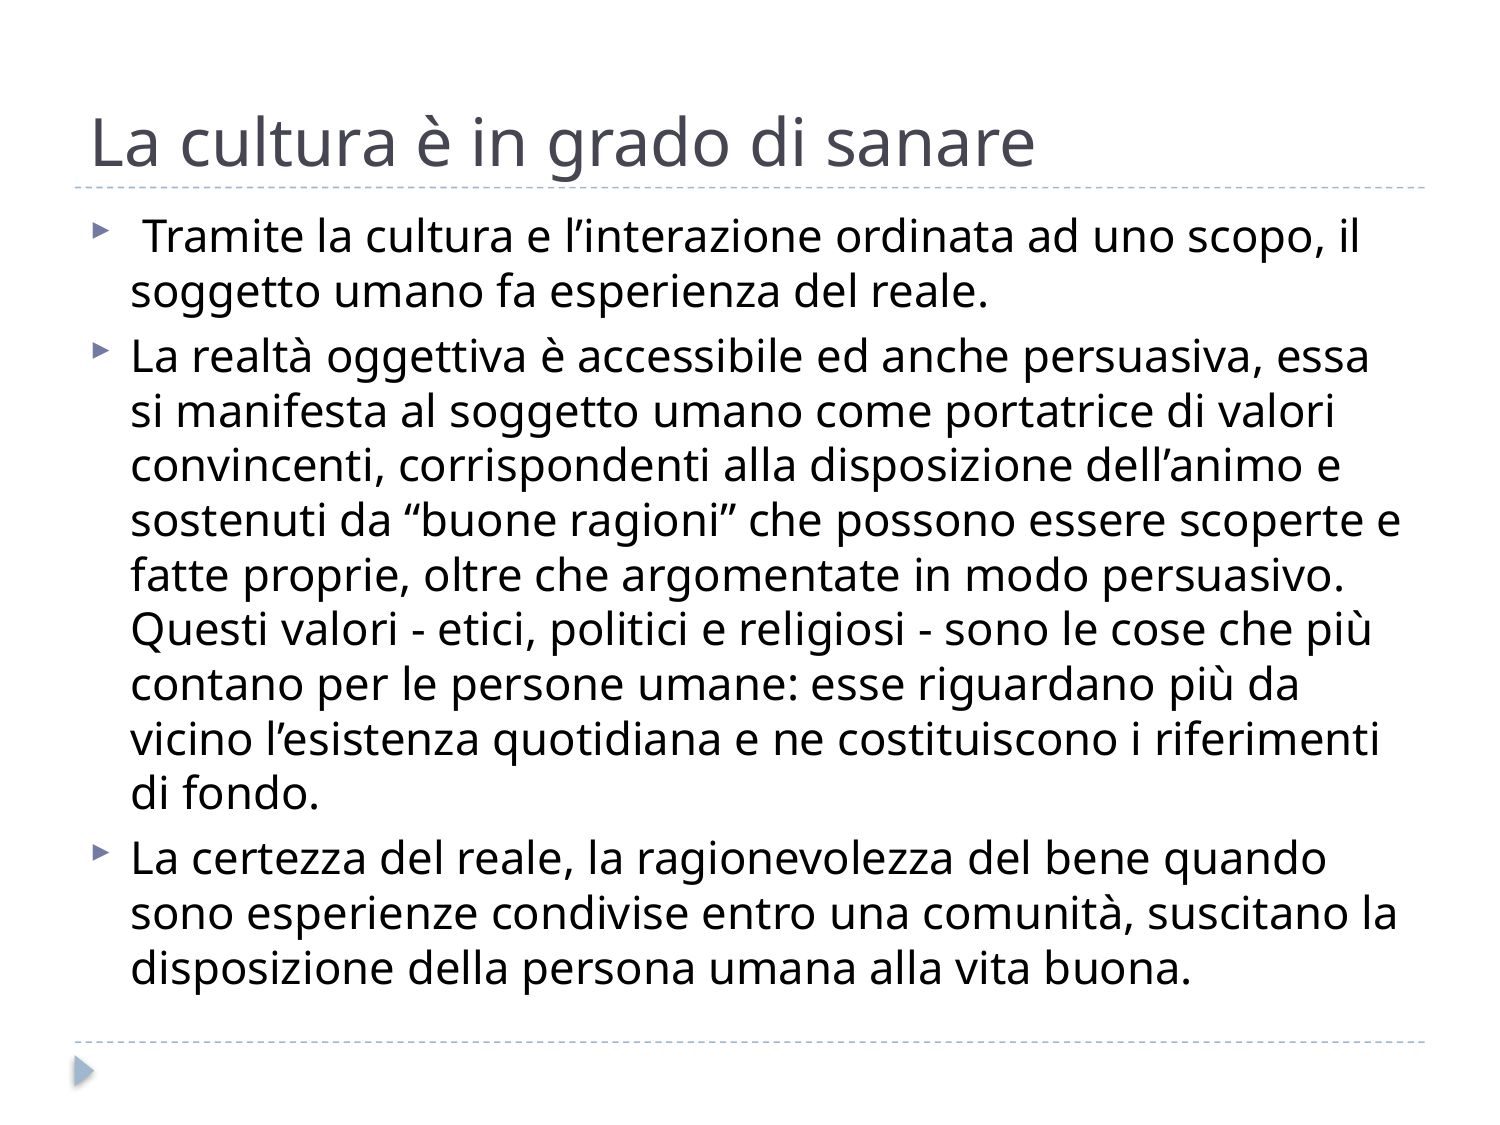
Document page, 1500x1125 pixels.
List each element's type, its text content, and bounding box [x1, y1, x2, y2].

list Tramite la cultura e l’interazione ordinata ad uno scopo, il soggetto umano fa esperienza del reale. La realtà oggettiva è accessibile ed anche persuasiva, essa si manifesta al soggetto umano come portatrice di valori convincenti, corrispondenti alla disposizione dell’animo e sostenuti da “buone ragioni” che possono essere scoperte e fatte proprie, oltre che argomentate in modo persuasivo. Questi valori - etici, politici e religiosi - sono le cose che più contano per le persone umane: esse riguardano più da vicino l’esistenza quotidiana e ne costituiscono i riferimenti di fondo. La certezza del reale, la ragionevolezza del bene quando sono esperienze condivise entro una comunità, suscitano la disposizione della persona umana alla vita buona. [75, 200, 1425, 1010]
title La cultura è in grado di sanare [75, 24, 1425, 188]
